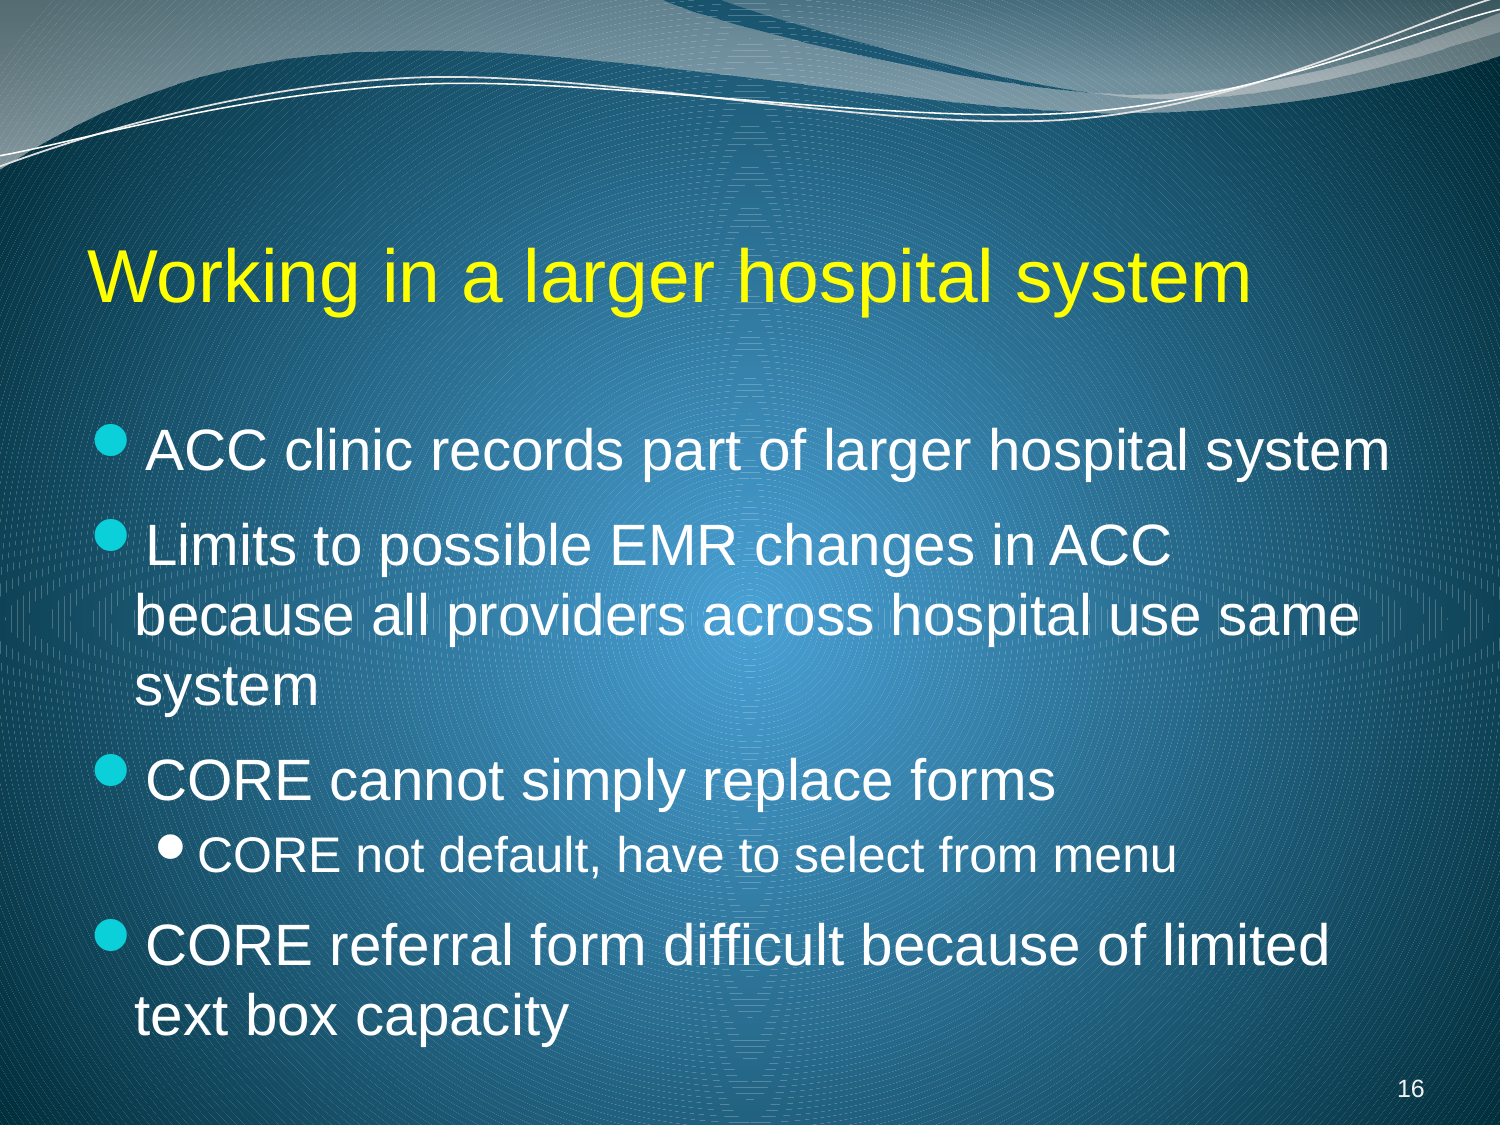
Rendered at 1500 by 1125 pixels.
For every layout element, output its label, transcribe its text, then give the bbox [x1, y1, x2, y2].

list ACC clinic records part of larger hospital system Limits to possible EMR changes in ACC because all providers across hospital use same system CORE cannot simply replace forms CORE not default, have to select from menu CORE referral form difficult because of limited text box capacity [74, 404, 1426, 1125]
slide_number 16 [1299, 1042, 1425, 1103]
title Working in a larger hospital system [87, 199, 1438, 388]
